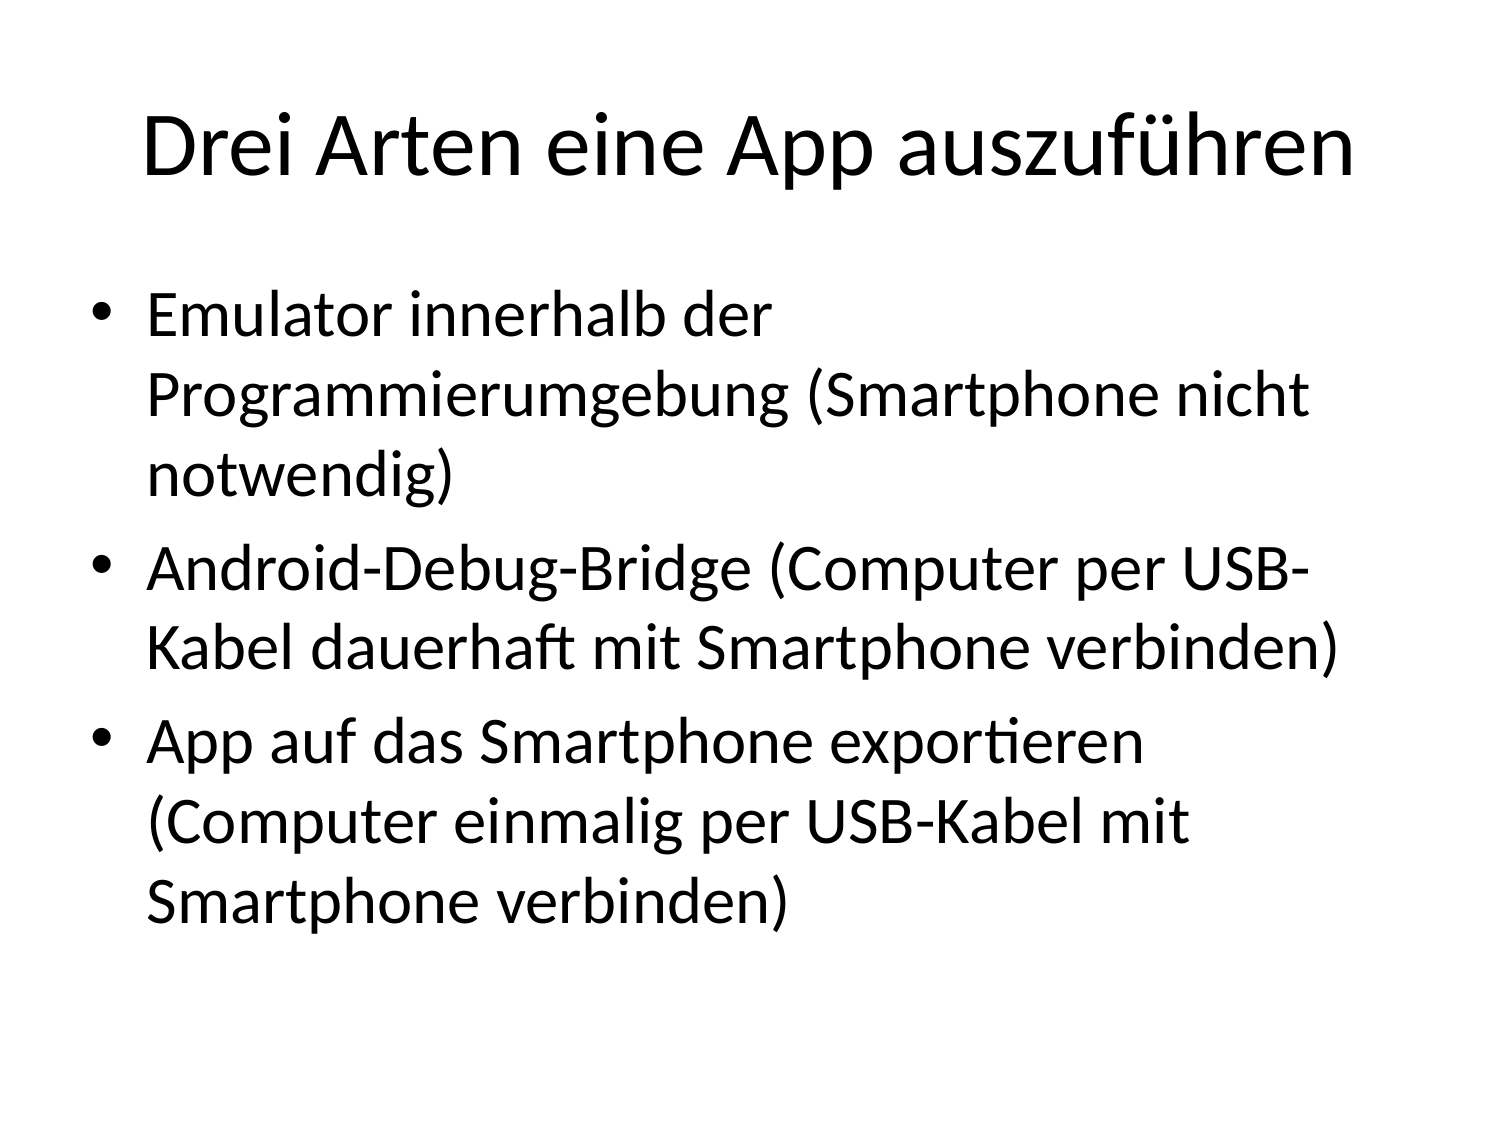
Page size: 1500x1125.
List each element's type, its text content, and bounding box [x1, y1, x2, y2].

title Drei Arten eine App auszuführen [75, 45, 1425, 233]
list Emulator innerhalb der Programmierumgebung (Smartphone nicht notwendig) Android-Debug-Bridge (Computer per USB-Kabel dauerhaft mit Smartphone verbinden) App auf das Smartphone exportieren (Computer einmalig per USB-Kabel mit Smartphone verbinden) [75, 262, 1425, 1005]
